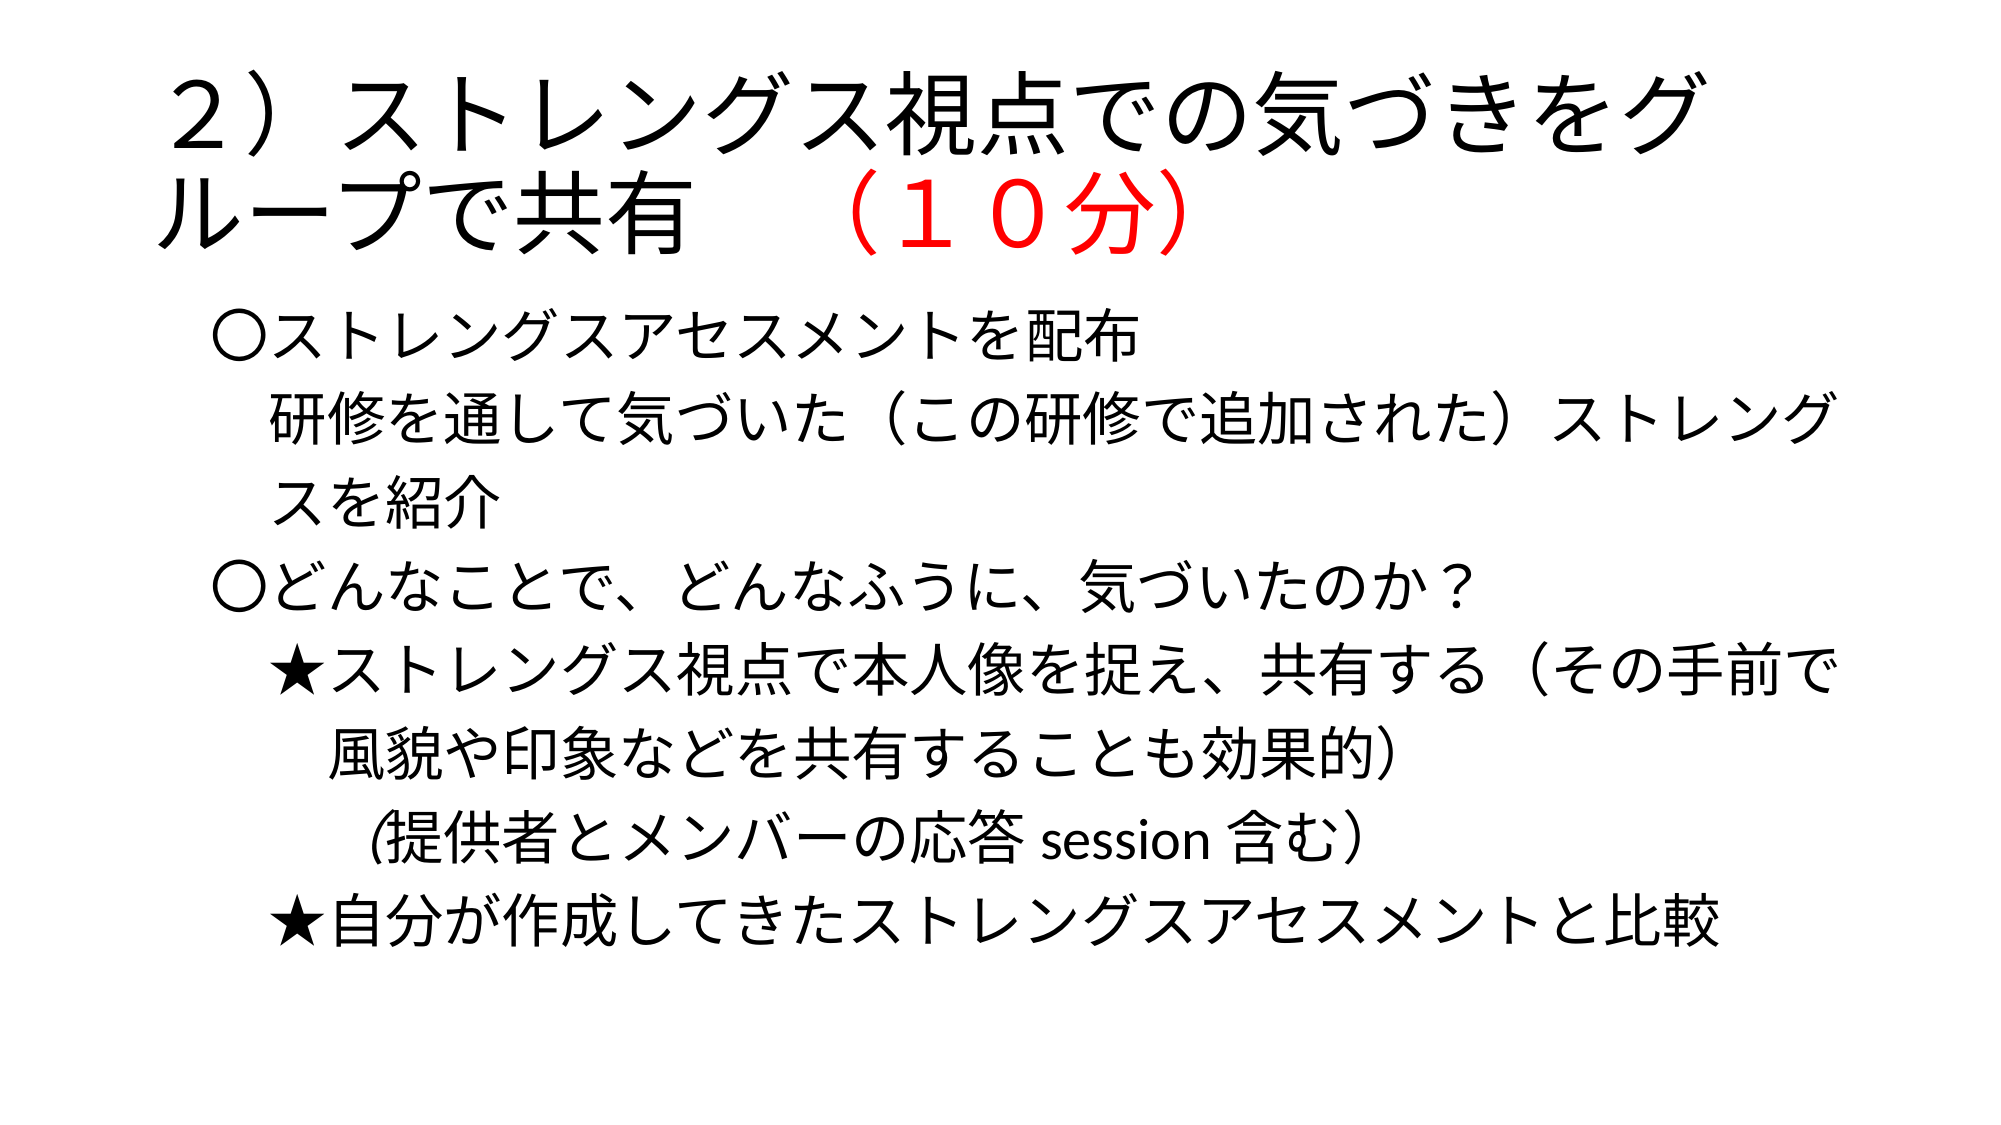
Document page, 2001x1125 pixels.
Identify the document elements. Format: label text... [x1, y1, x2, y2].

title ２）ストレングス視点での気づきをグループで共有 （１０分） [137, 59, 1863, 278]
list 〇ストレングスアセスメントを配布 研修を通して気づいた（この研修で追加された）ストレング スを紹介 〇どんなことで、どんなふうに、気づいたのか？ ★ストレングス視点で本人像を捉え、共有する（その手前で 風貌や印象などを共有することも効果的） （提供者とメンバーの応答session含む） ★自分が作成してきたストレングスアセスメントと比較 [137, 299, 1863, 1014]
